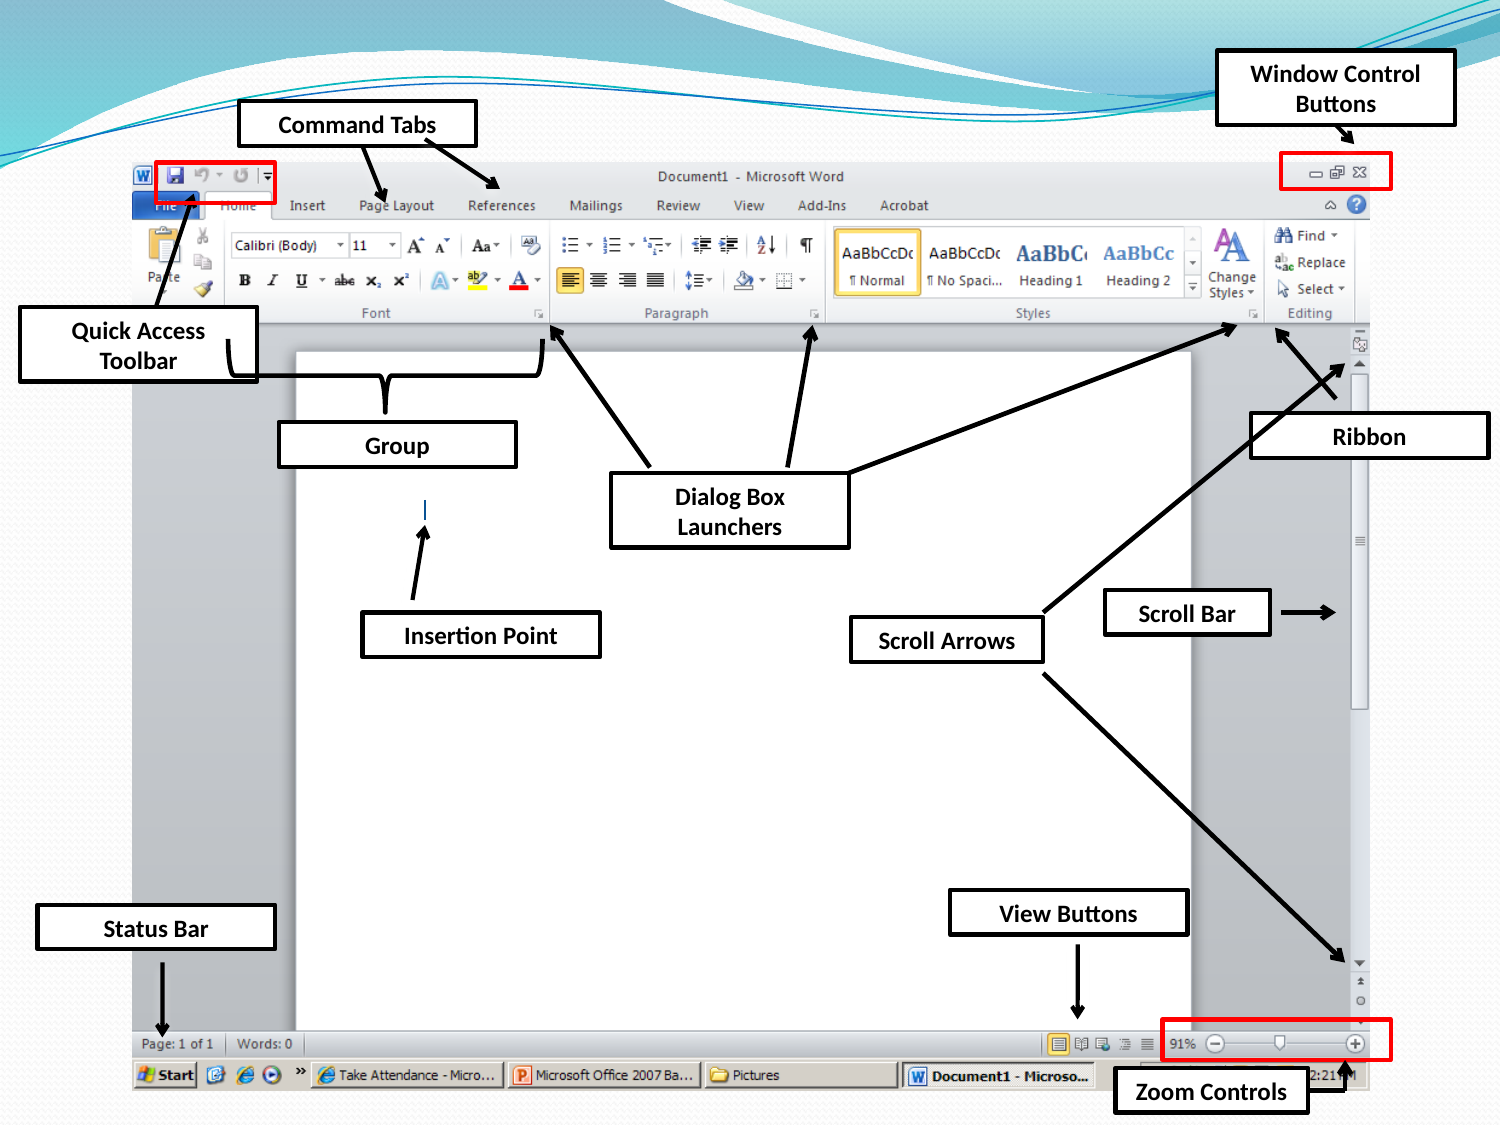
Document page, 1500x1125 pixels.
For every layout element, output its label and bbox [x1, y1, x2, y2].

text_box [949, 975, 1188, 1020]
text_box [227, 338, 543, 468]
text_box [1250, 327, 1489, 459]
text_box [549, 324, 1238, 549]
text_box [132, 395, 1108, 1091]
text_box [37, 904, 276, 1038]
text_box [238, 100, 501, 204]
text_box [19, 162, 276, 383]
text_box [282, 162, 1371, 337]
text_box [362, 524, 601, 659]
text_box [1115, 1019, 1392, 1114]
text_box [1216, 50, 1455, 190]
text_box [850, 363, 1346, 963]
text_box [1194, 471, 1371, 1018]
